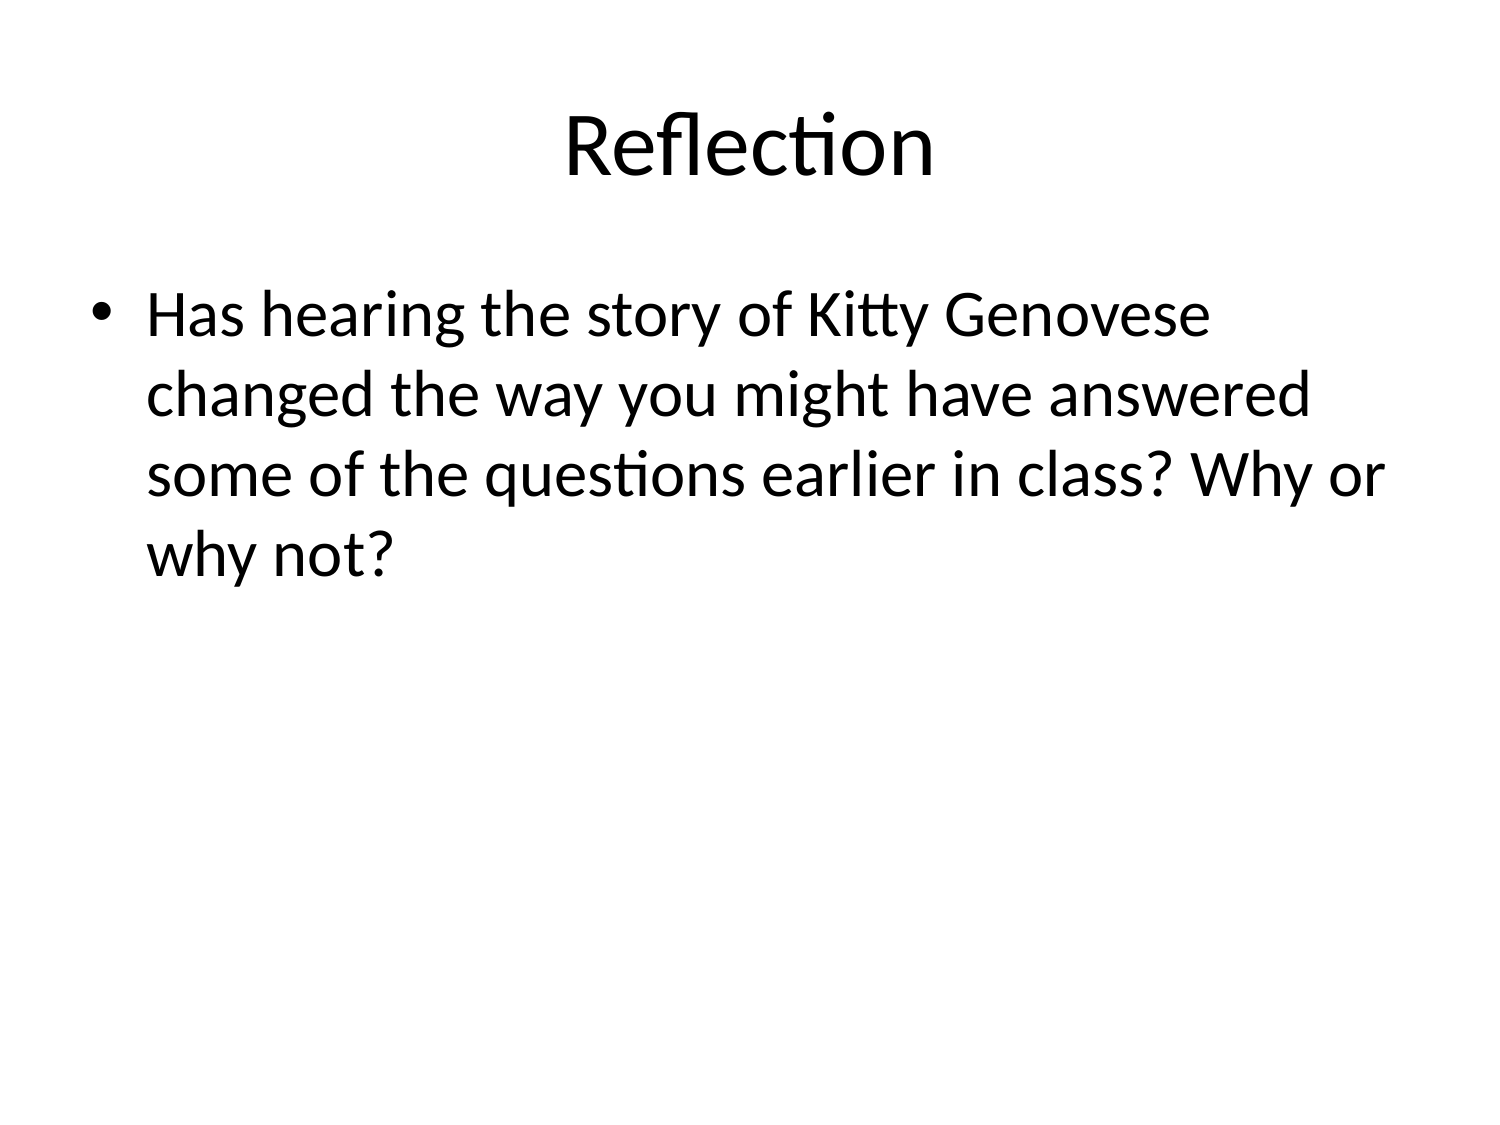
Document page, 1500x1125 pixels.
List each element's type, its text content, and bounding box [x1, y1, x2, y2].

title Reflection [75, 45, 1425, 233]
list Has hearing the story of Kitty Genovese changed the way you might have answered some of the questions earlier in class? Why or why not? [75, 262, 1425, 1005]
